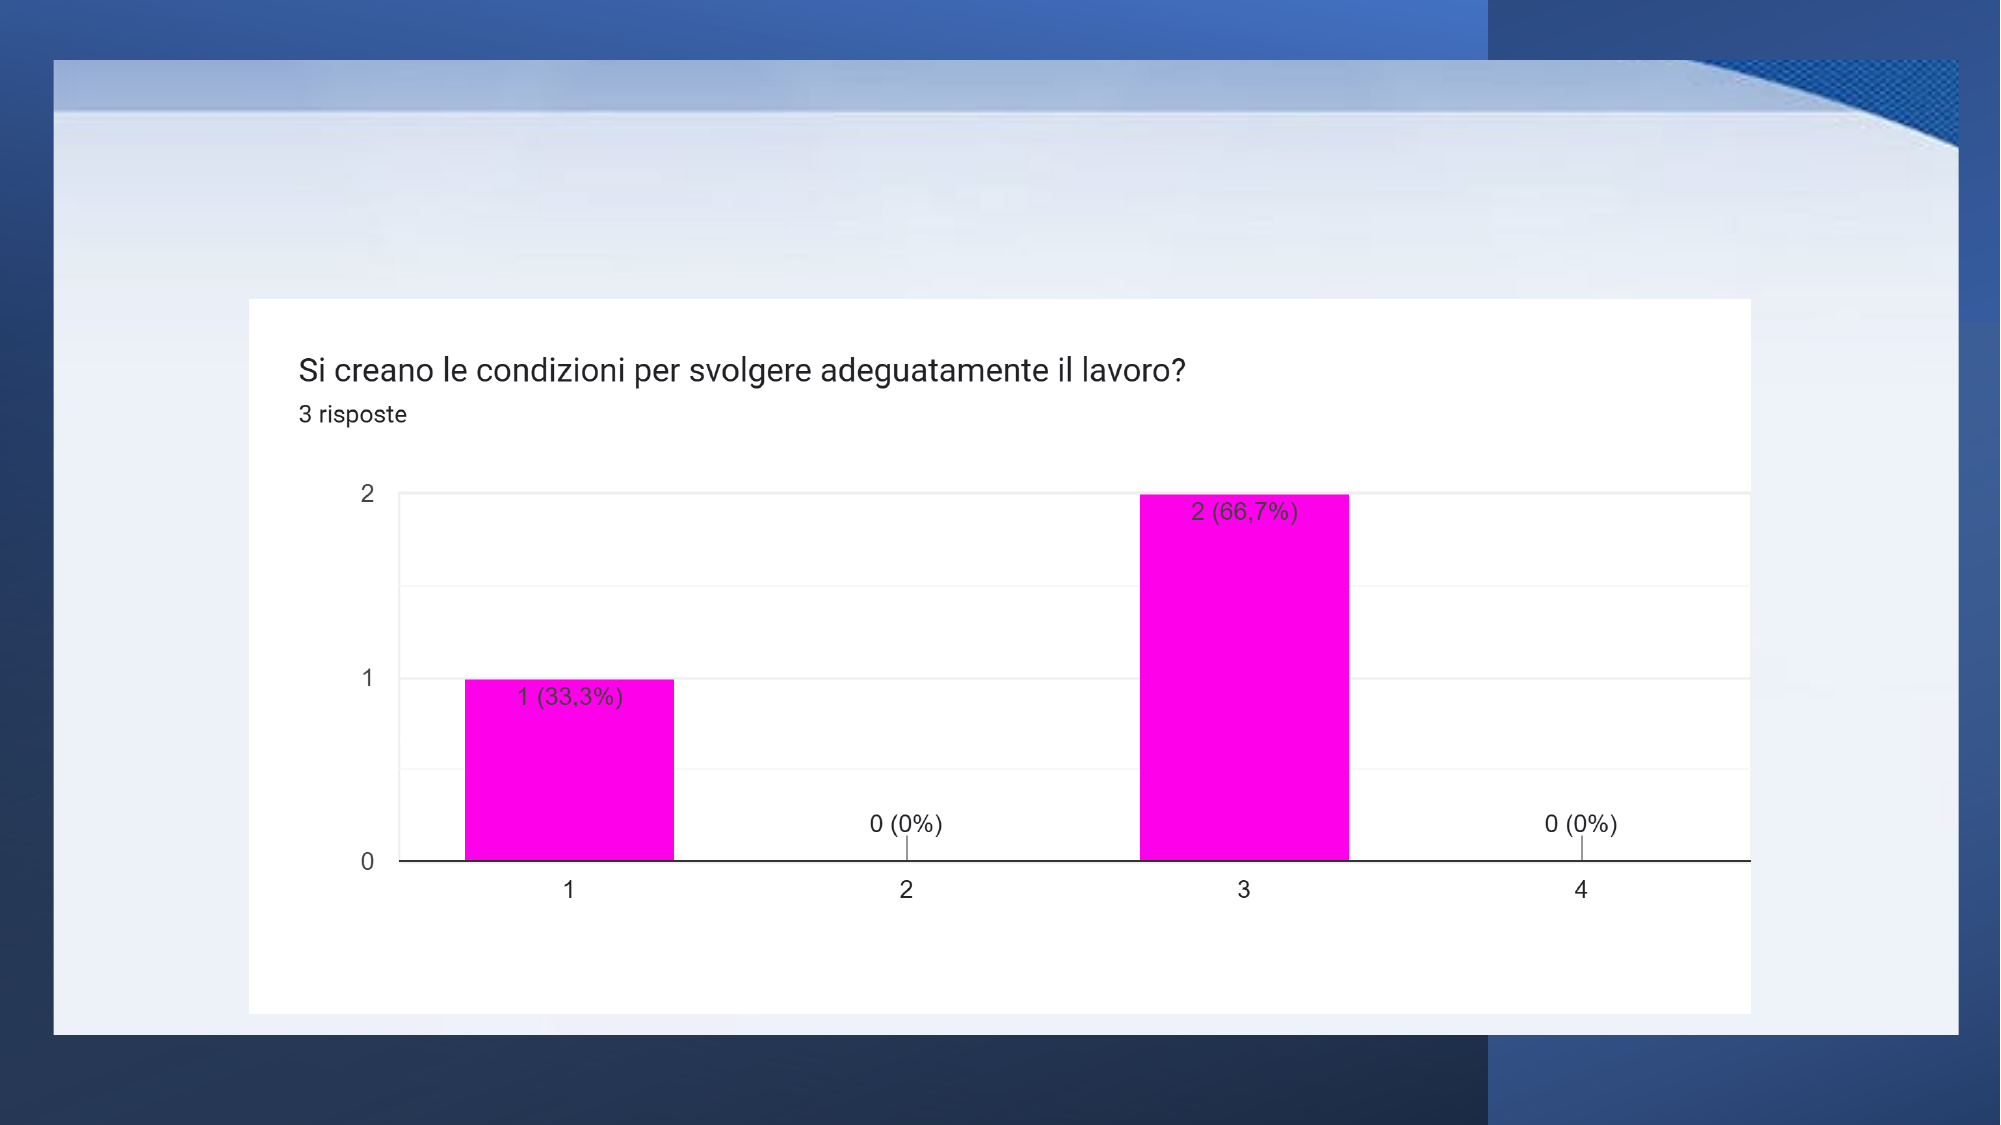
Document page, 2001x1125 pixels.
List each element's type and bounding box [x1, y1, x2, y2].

text_box [1489, 0, 2000, 321]
picture [53, 60, 1959, 1035]
text_box [0, 321, 2000, 1125]
text_box [0, 0, 1489, 321]
